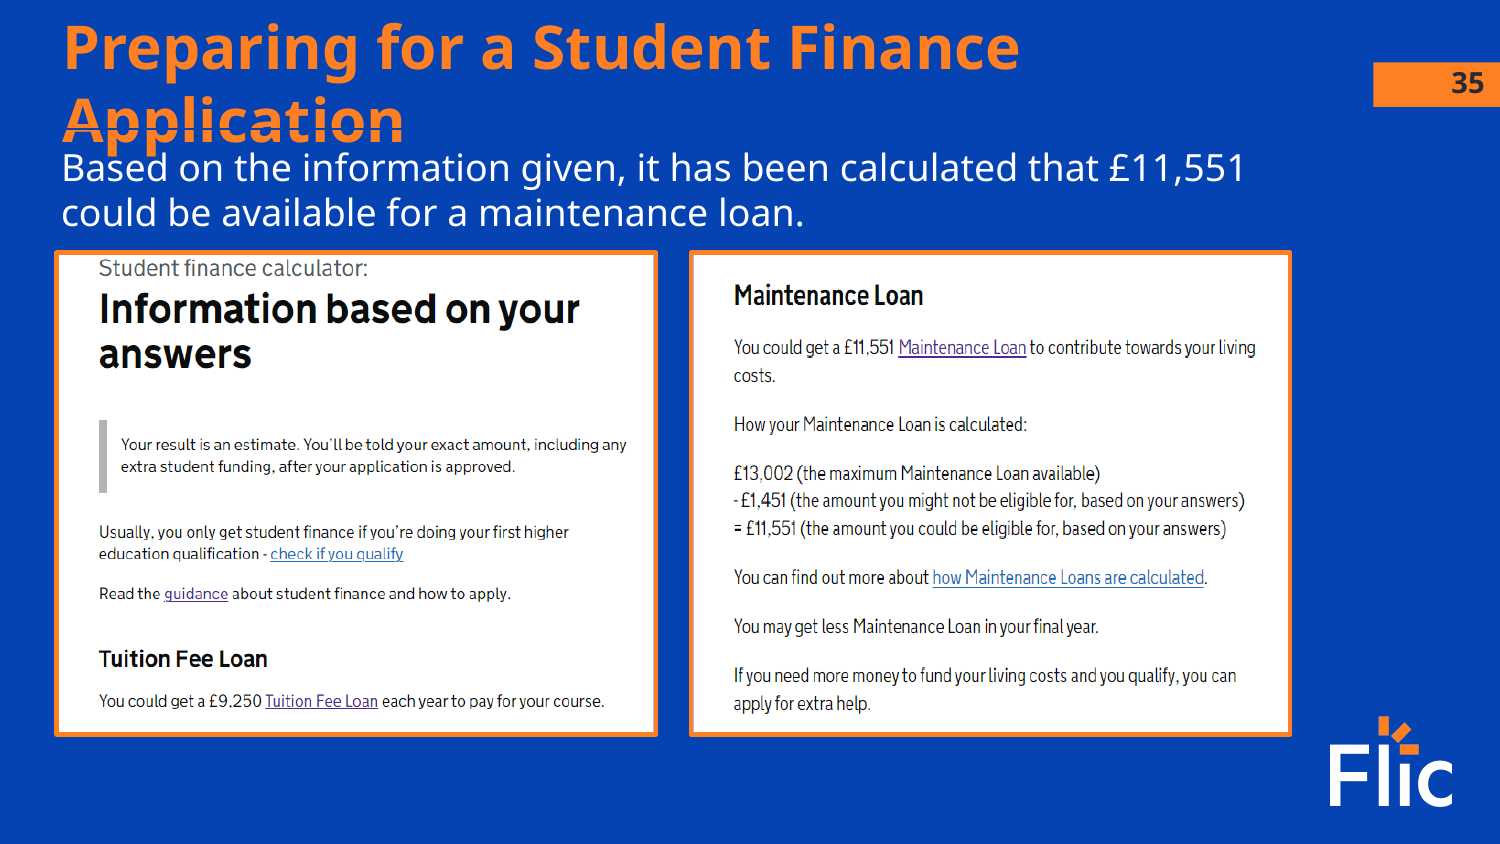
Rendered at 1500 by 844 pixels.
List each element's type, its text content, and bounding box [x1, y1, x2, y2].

picture [693, 254, 1288, 733]
picture [1330, 716, 1452, 807]
title Preparing for a Student Finance Application [47, 39, 1336, 125]
slide_number 35 [1410, 49, 1500, 115]
text_box Based on the information given, it has been calculated that £11,551 could be available for a maintenance loan. [46, 129, 1454, 250]
picture [58, 254, 654, 733]
